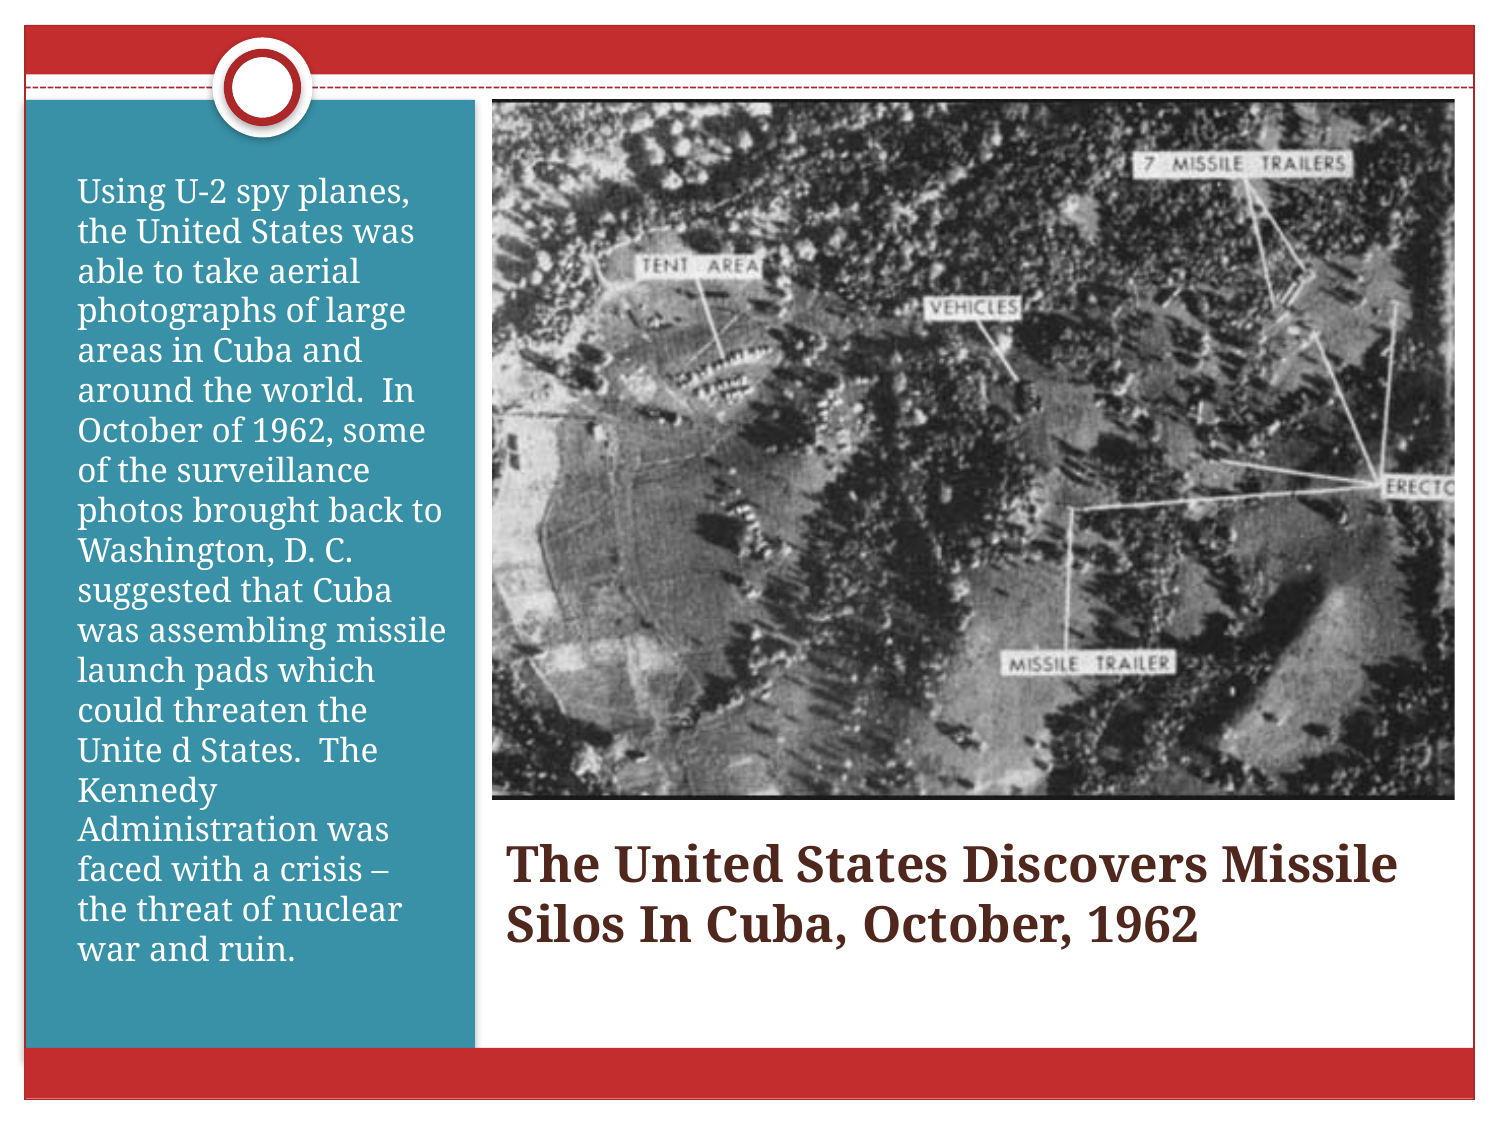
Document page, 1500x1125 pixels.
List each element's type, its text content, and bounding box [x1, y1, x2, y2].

picture [491, 99, 1455, 801]
title The United States Discovers Missile Silos In Cuba, October, 1962 [492, 825, 1455, 1025]
list Using U-2 spy planes, the United States was able to take aerial photographs of large areas in Cuba and around the world. In October of 1962, some of the surveillance photos brought back to Washington, D. C. suggested that Cuba was assembling missile launch pads which could threaten the Unite d States. The Kennedy Administration was faced with a crisis – the threat of nuclear war and ruin. [62, 162, 463, 1025]
